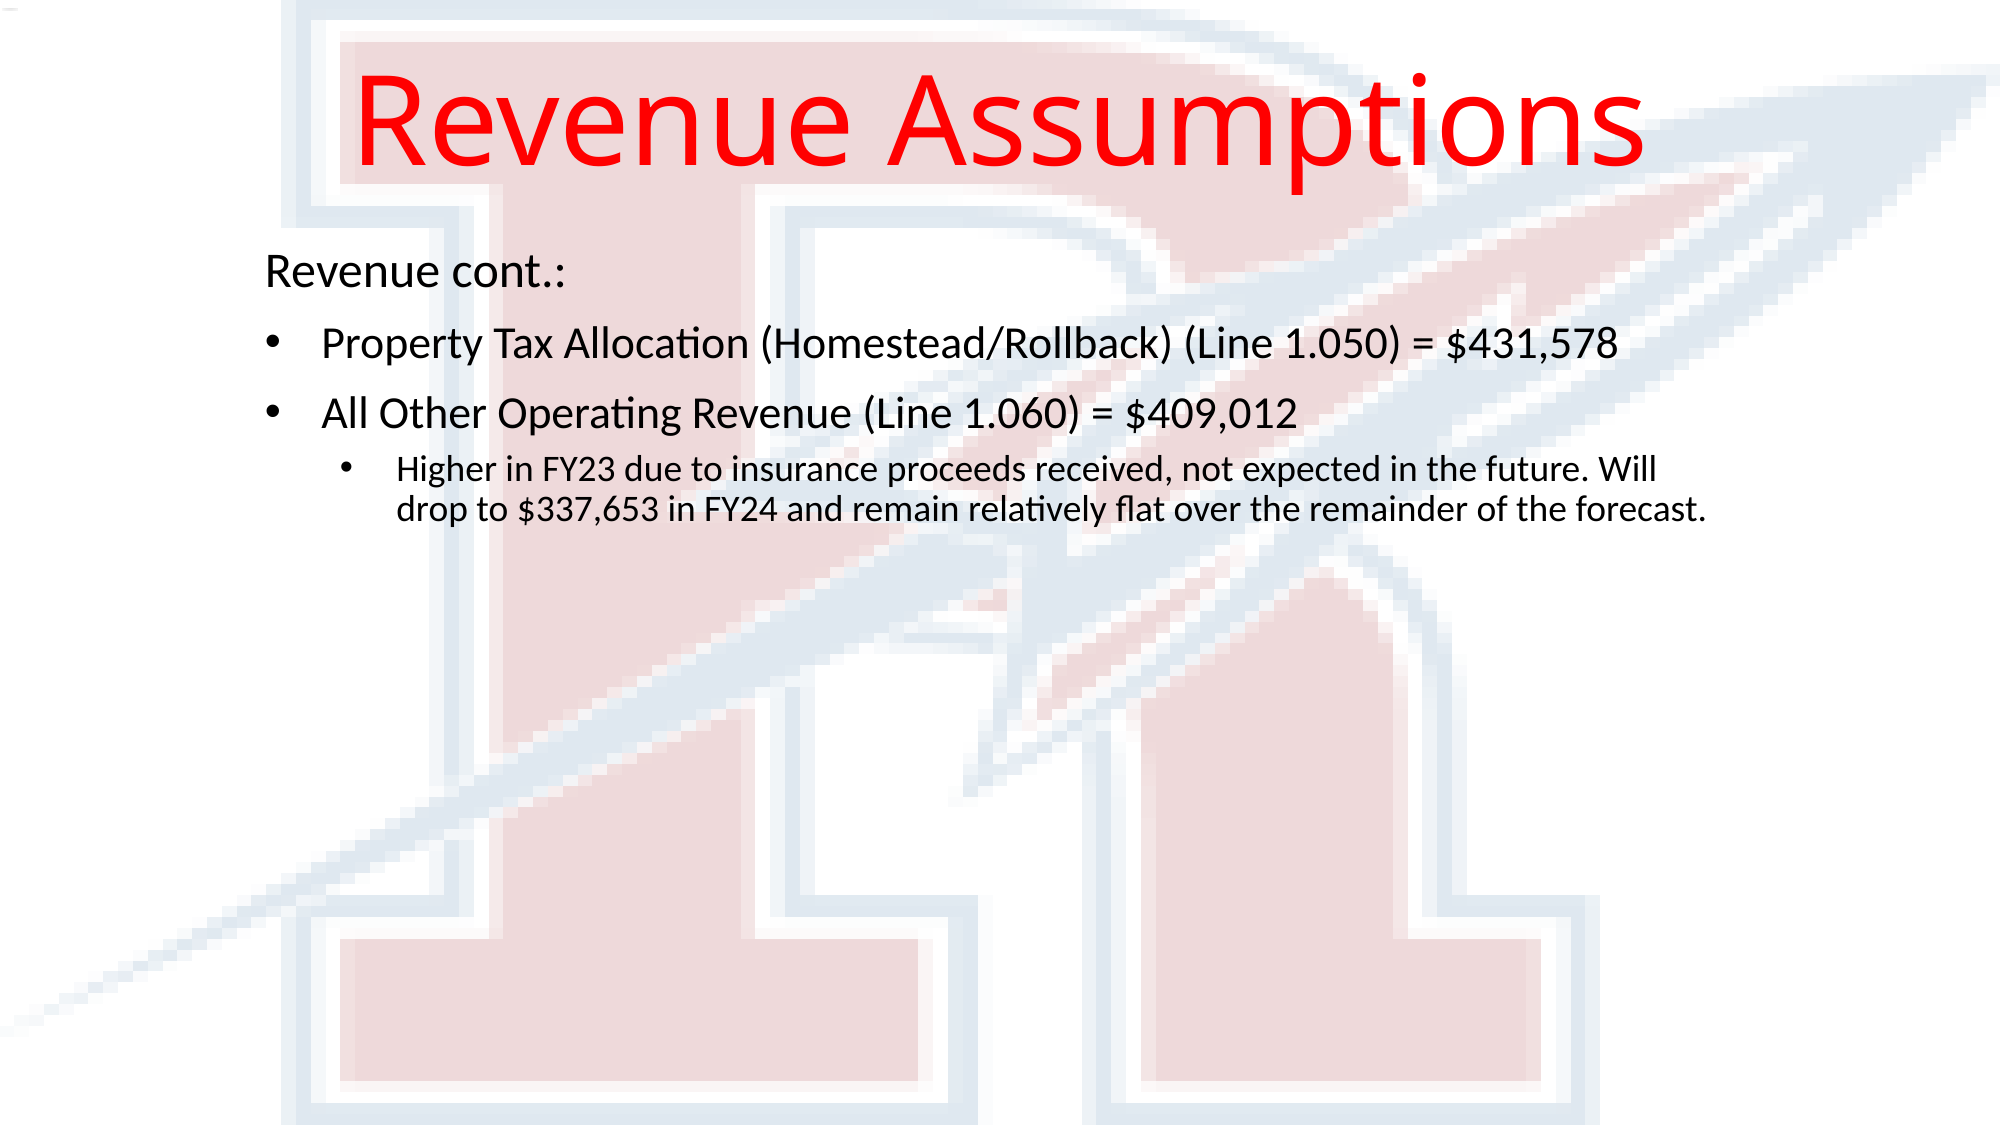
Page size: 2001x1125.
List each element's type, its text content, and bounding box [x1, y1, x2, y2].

subtitle Revenue cont.: Property Tax Allocation (Homestead/Rollback) (Line 1.050) = $431,578 All Other Operating Revenue (Line 1.060) = $409,012 Higher in FY23 due to insurance proceeds received, not expected in the future. Will drop to $337,653 in FY24 and remain relatively flat over the remainder of the forecast. [249, 236, 1750, 1084]
title Revenue Assumptions [249, 41, 1750, 200]
